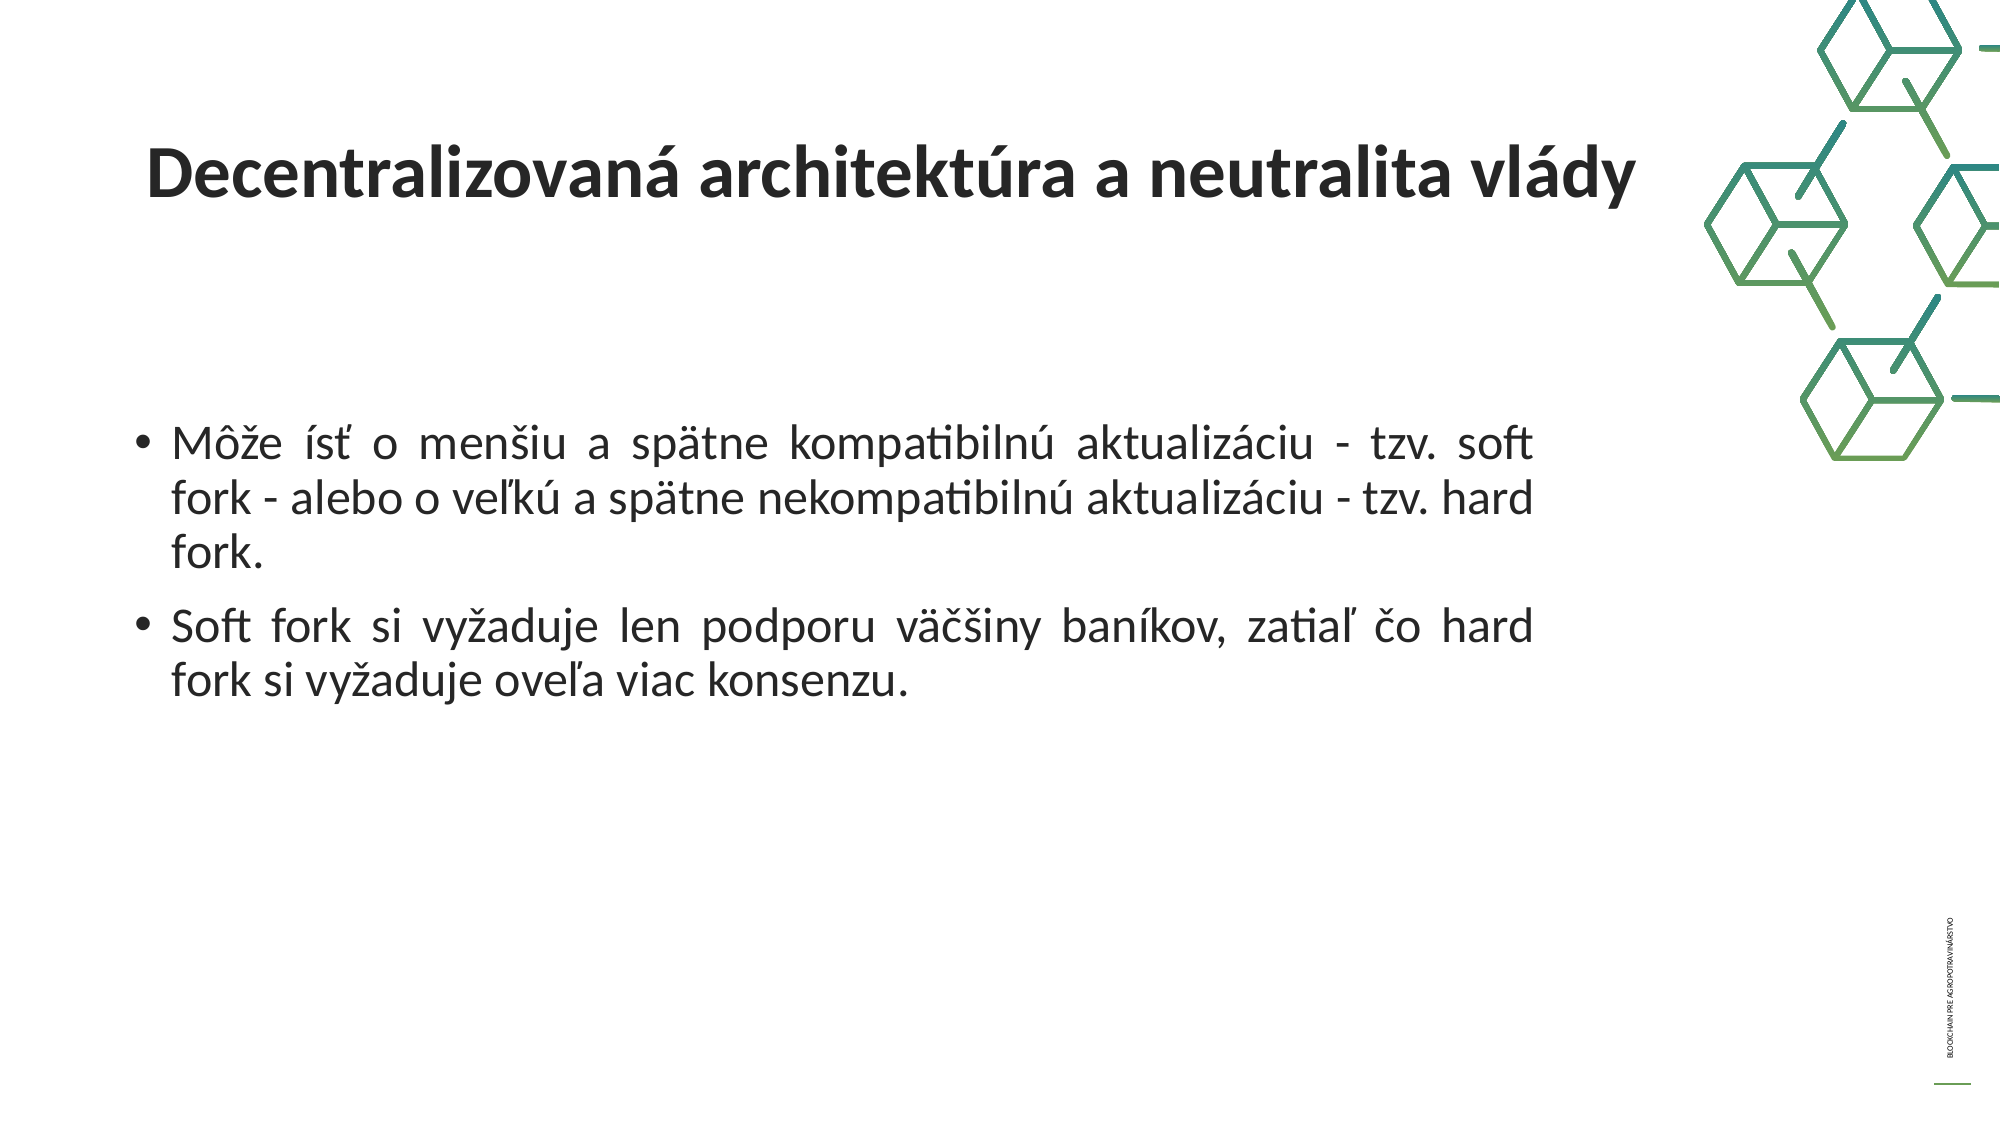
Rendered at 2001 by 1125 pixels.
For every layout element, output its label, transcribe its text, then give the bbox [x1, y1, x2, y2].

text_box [1703, 0, 2000, 462]
list Decentralizovaná architektúra a neutralita vlády [130, 124, 1698, 257]
list Môže ísť o menšiu a spätne kompatibilnú aktualizáciu - tzv. soft fork - alebo o veľkú a spätne nekompatibilnú aktualizáciu - tzv. hard fork. Soft fork si vyžaduje len podporu väčšiny baníkov, zatiaľ čo hard fork si vyžaduje oveľa viac konsenzu. [119, 409, 1551, 854]
